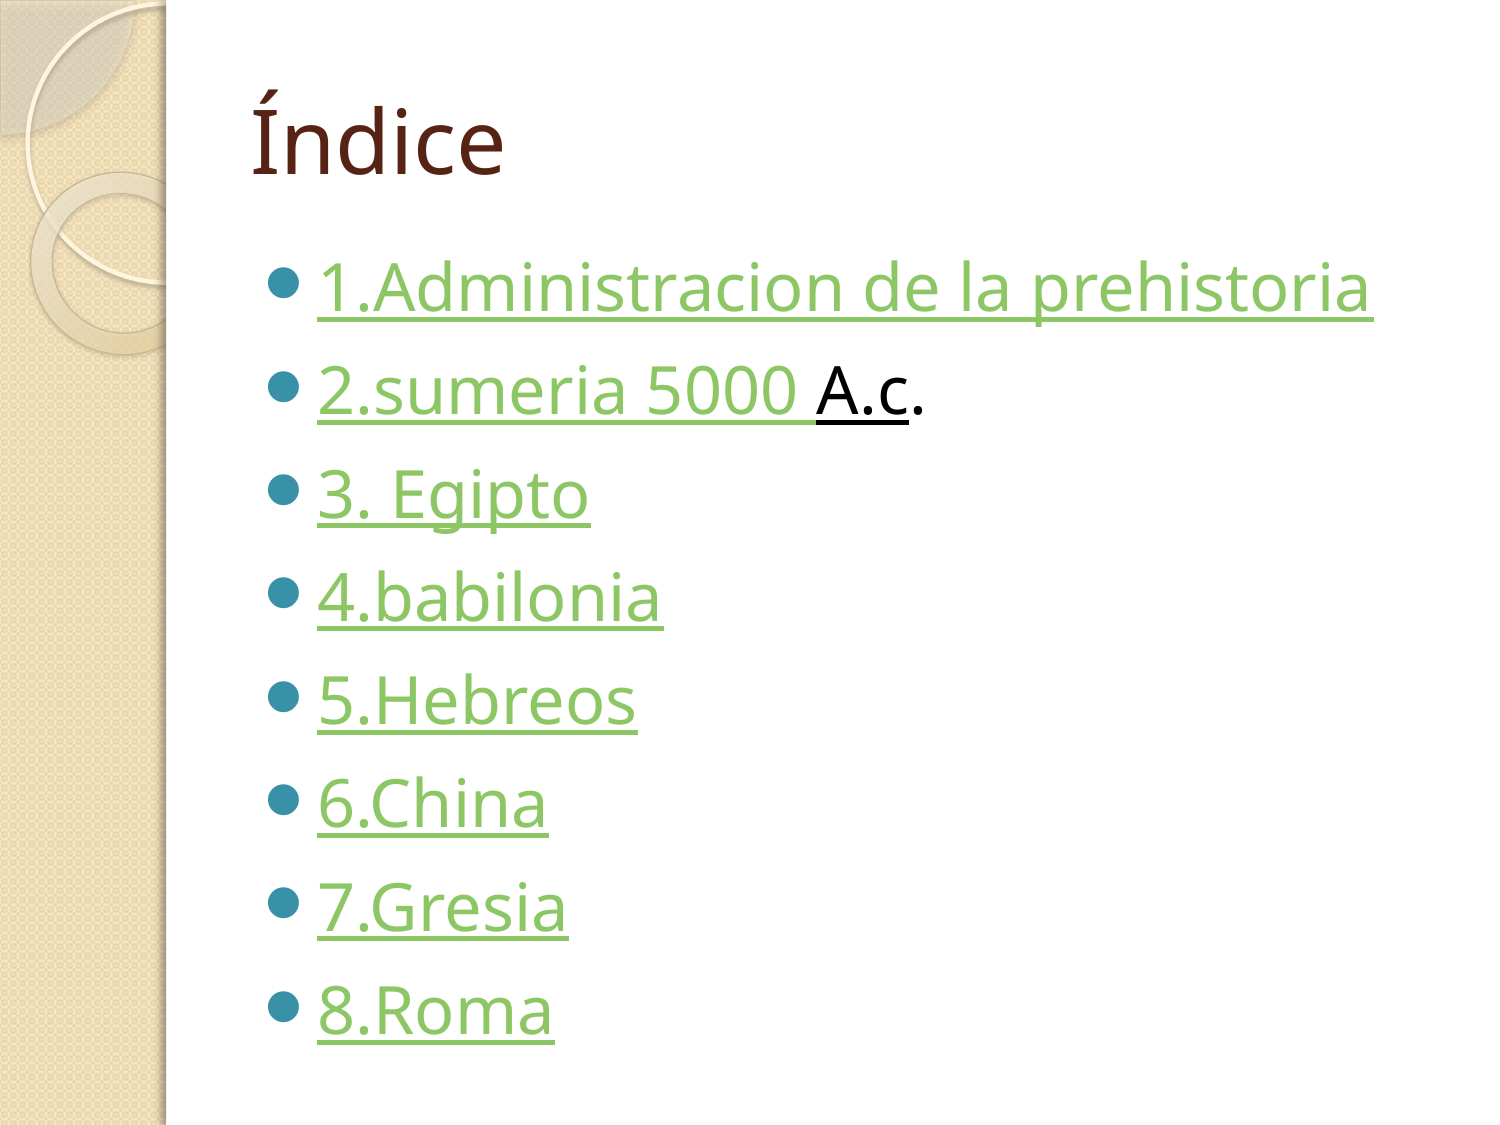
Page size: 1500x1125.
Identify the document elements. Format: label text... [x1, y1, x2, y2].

title Índice [235, 45, 1466, 233]
list 1.Administracion de la prehistoria 2.sumeria 5000 A.c. 3. Egipto 4.babilonia 5.Hebreos 6.China 7.Gresia 8.Roma [235, 237, 1466, 1025]
